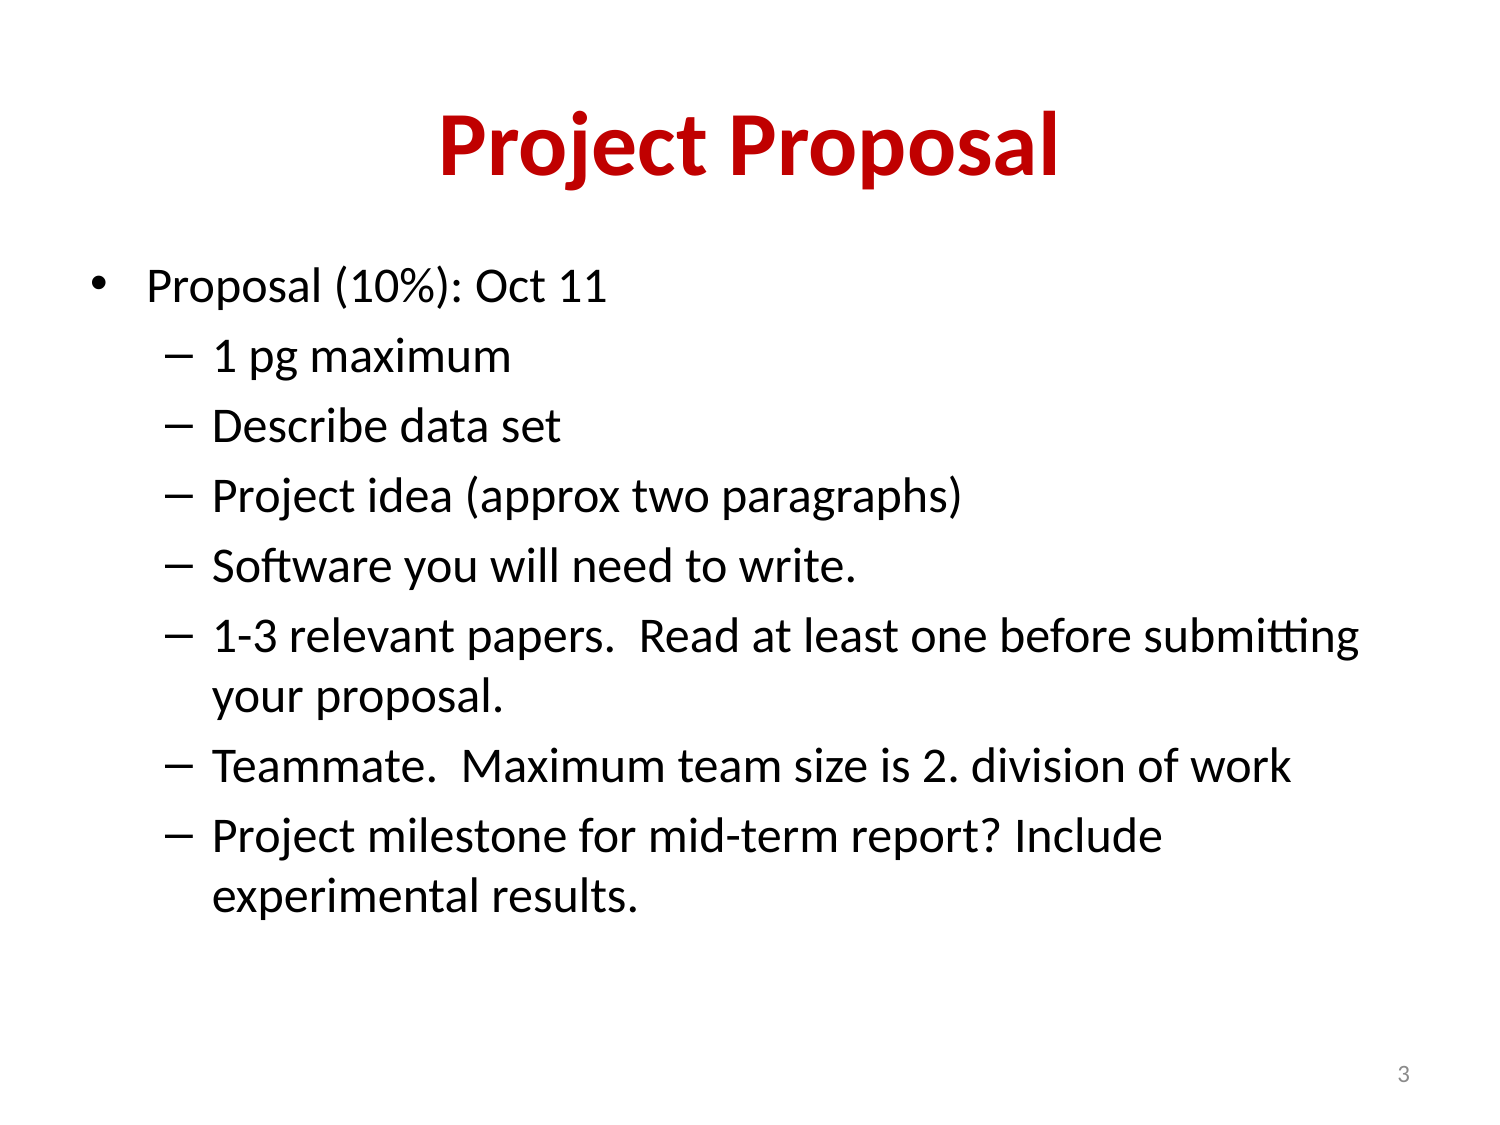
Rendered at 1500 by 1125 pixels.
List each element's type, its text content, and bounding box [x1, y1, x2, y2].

slide_number 3 [1074, 1042, 1425, 1103]
list Proposal (10%): Oct 11 1 pg maximum Describe data set Project idea (approx two paragraphs) Software you will need to write. 1-3 relevant papers. Read at least one before submitting your proposal. Teammate. Maximum team size is 2. division of work Project milestone for mid-term report? Include experimental results. [75, 245, 1425, 988]
title Project Proposal [75, 45, 1425, 233]
